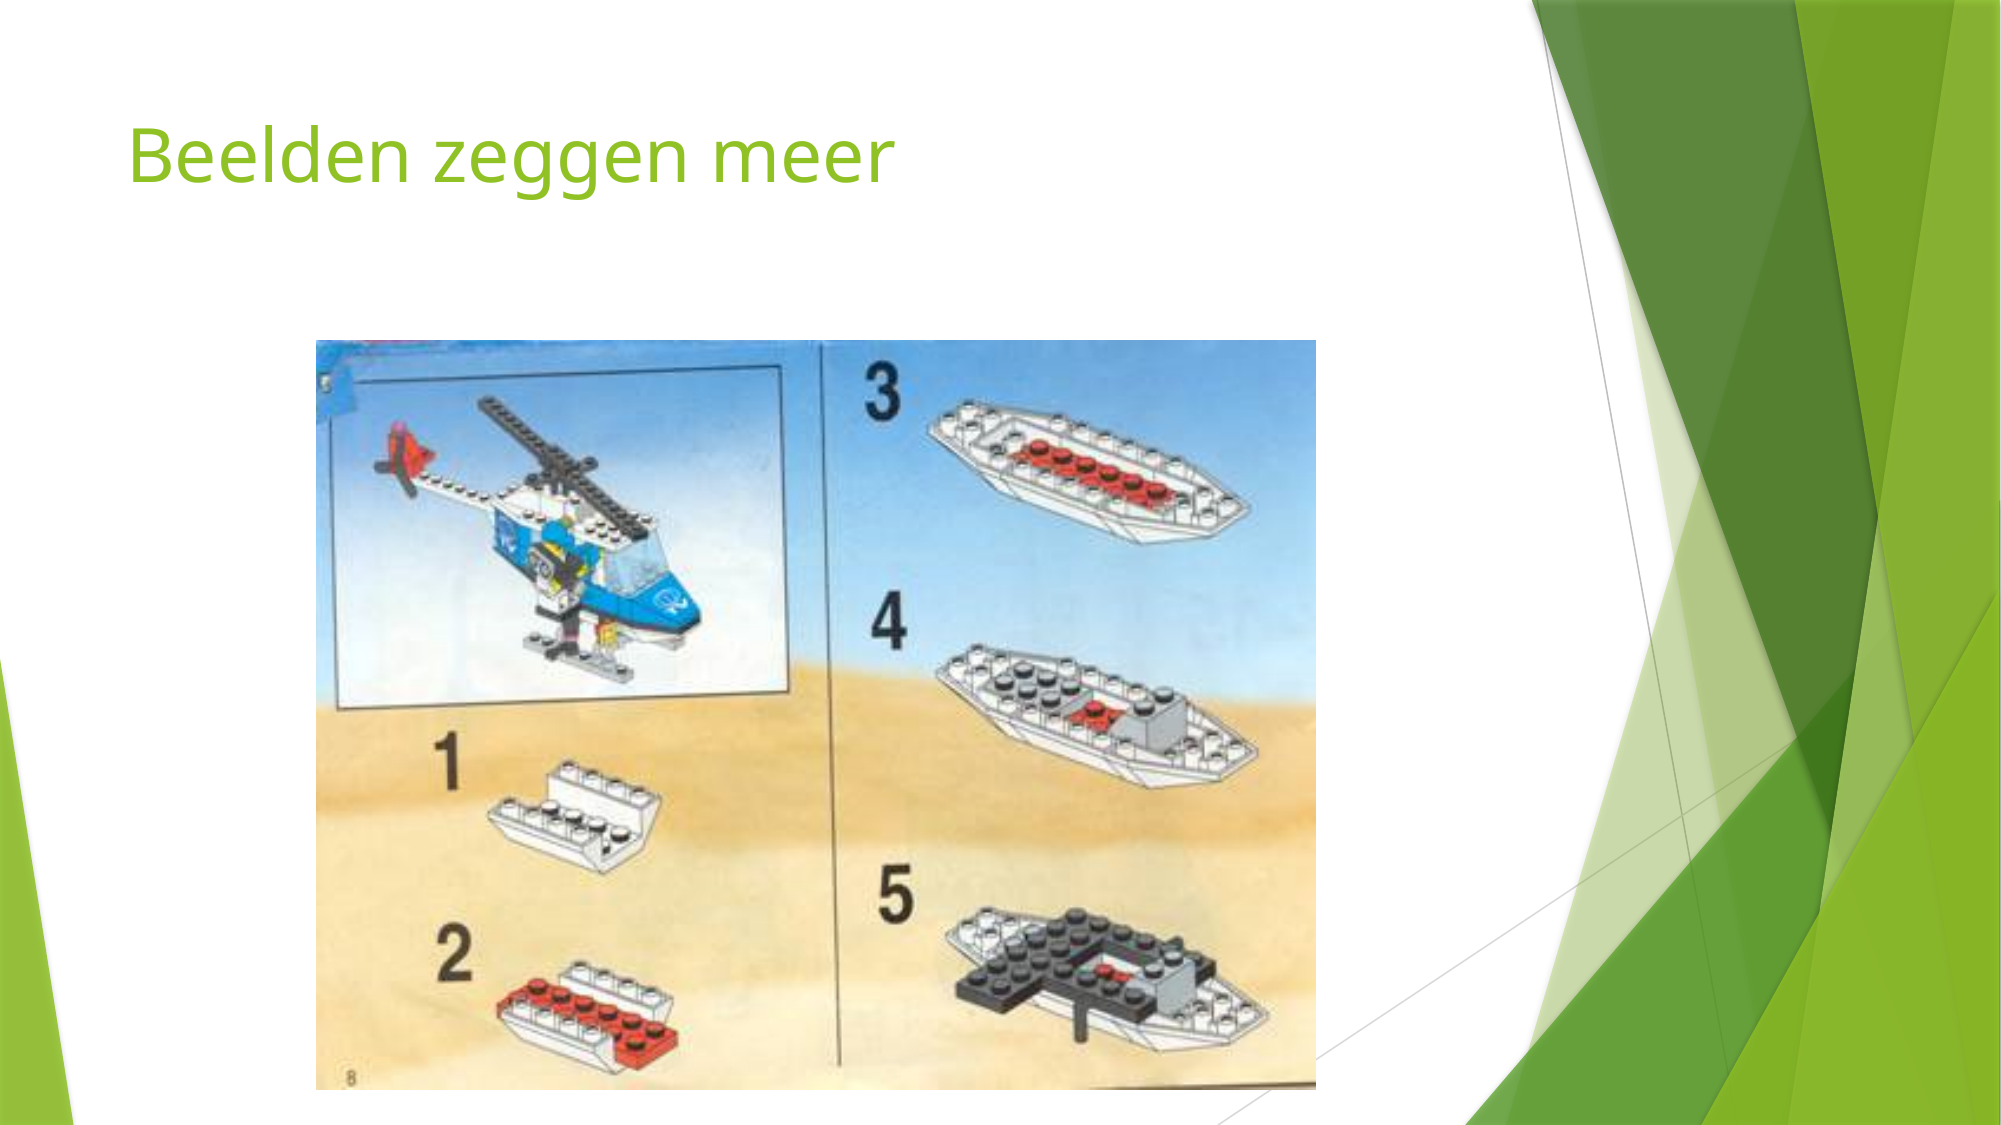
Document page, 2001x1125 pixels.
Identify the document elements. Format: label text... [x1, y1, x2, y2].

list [315, 339, 1317, 1091]
title Beelden zeggen meer [111, 99, 1522, 317]
